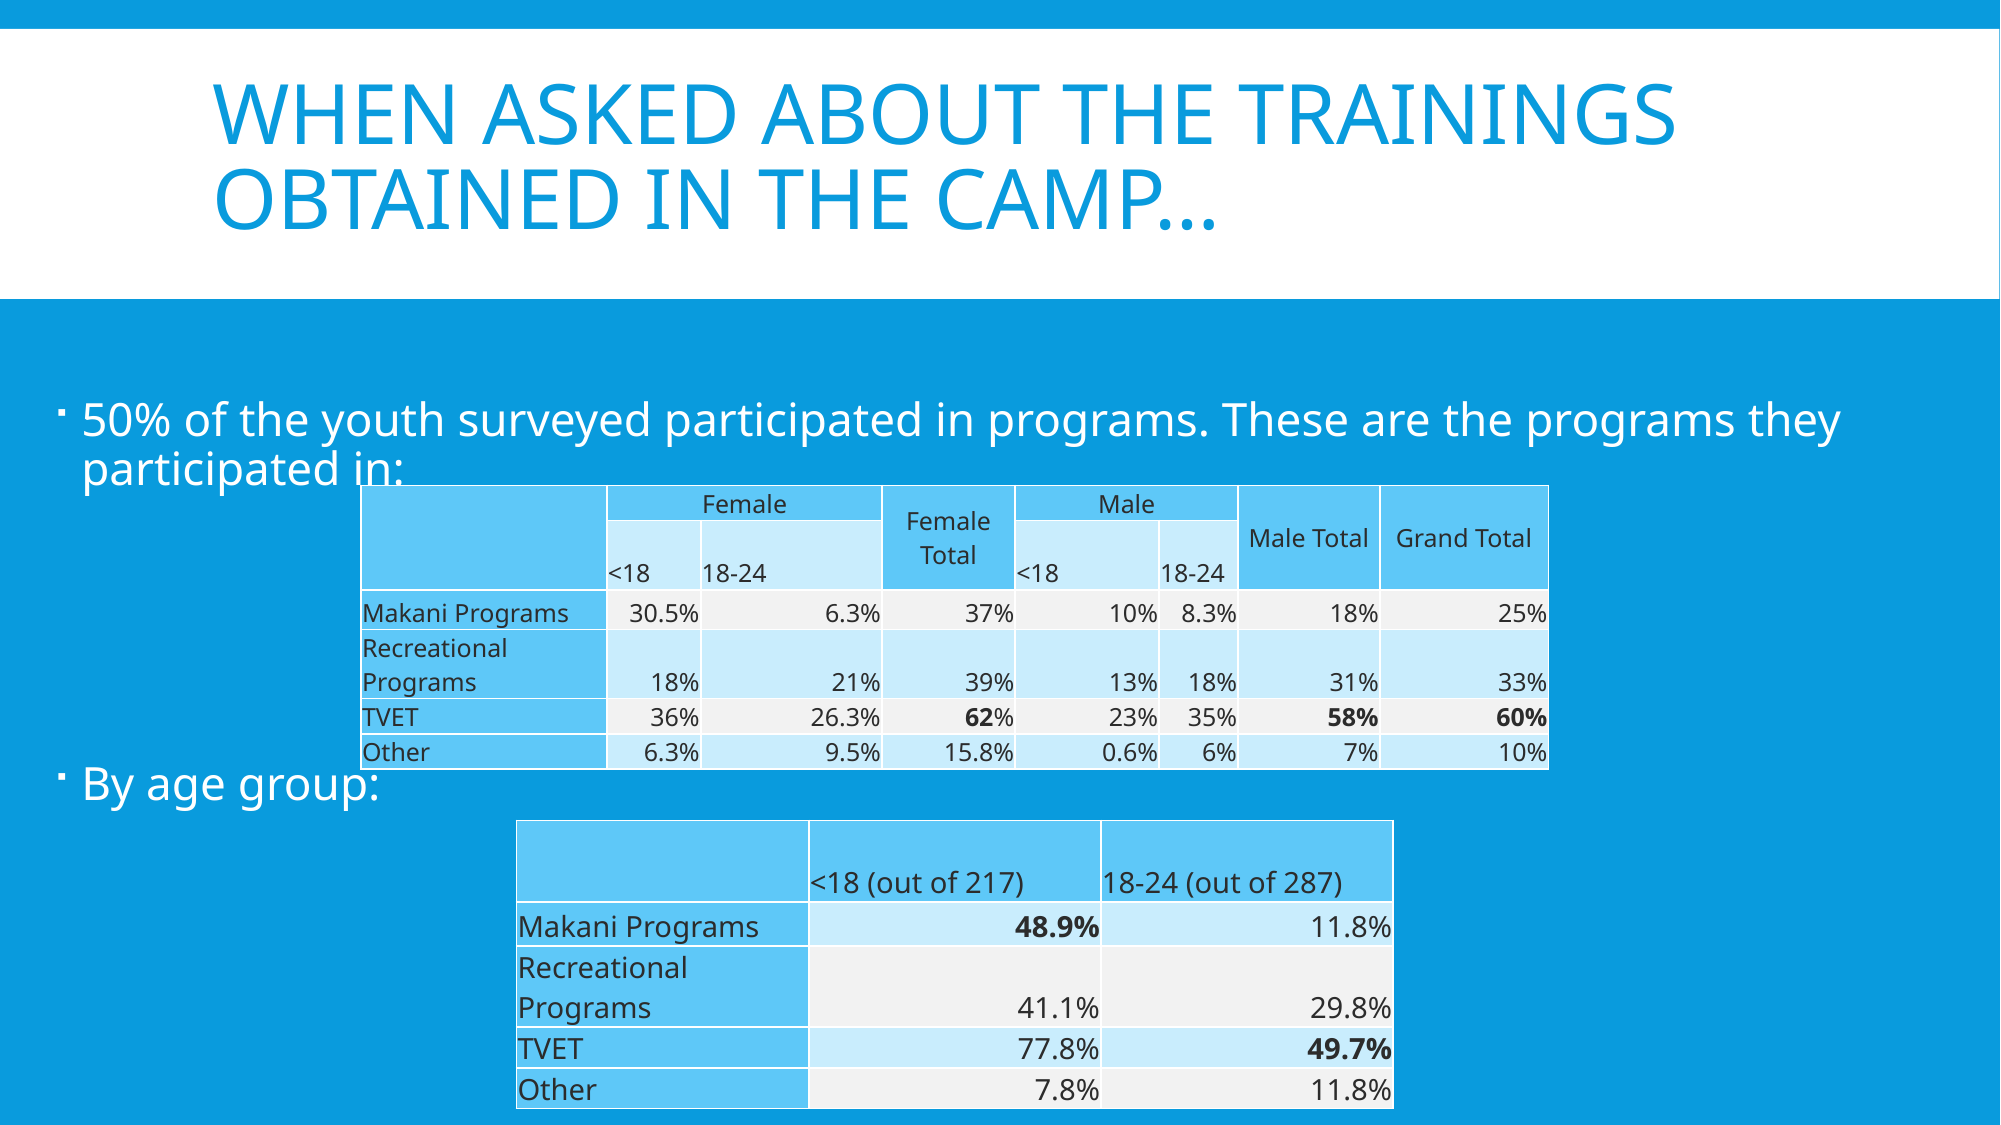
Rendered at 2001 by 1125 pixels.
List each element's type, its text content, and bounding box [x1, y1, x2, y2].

table_header Female Total [883, 486, 1014, 589]
table_cell Other [517, 1069, 808, 1108]
table_cell 15.8% [883, 735, 1014, 768]
table_cell <18 [608, 521, 700, 589]
table_header Male Total [1239, 486, 1379, 589]
table_cell 26.3% [702, 699, 881, 733]
table_cell <18 [1016, 521, 1158, 589]
table_cell 31% [1239, 630, 1379, 698]
table_cell 29.8% [1102, 947, 1392, 1026]
table_cell 37% [883, 591, 1014, 629]
table_cell 49.7% [1102, 1028, 1392, 1067]
table_cell 0.6% [1016, 735, 1158, 768]
table_cell 10% [1381, 735, 1548, 768]
table_cell Makani Programs [517, 903, 808, 945]
table_cell 23% [1016, 699, 1158, 733]
table_cell 58% [1239, 699, 1379, 733]
table_cell 30.5% [608, 591, 700, 629]
table_cell Recreational Programs [362, 630, 606, 698]
table_cell 41.1% [810, 947, 1100, 1026]
list 50% of the youth surveyed participated in programs. These are the programs they participated in: By age group: [36, 389, 1964, 1125]
table_header [362, 486, 606, 589]
table_header <18 (out of 217) [810, 821, 1100, 901]
table_cell 62% [883, 699, 1014, 733]
table_cell 18-24 [1160, 521, 1237, 589]
table_cell 10% [1016, 591, 1158, 629]
table_cell 6.3% [608, 735, 700, 768]
table_cell Other [362, 735, 606, 768]
table_cell 21% [702, 630, 881, 698]
table_cell 18-24 [702, 521, 881, 589]
table_cell 18% [1160, 630, 1237, 698]
table_cell 11.8% [1102, 1069, 1392, 1108]
table_header [517, 821, 808, 901]
table_cell 13% [1016, 630, 1158, 698]
table_header 18-24 (out of 287) [1102, 821, 1392, 901]
table_cell Recreational Programs [517, 947, 808, 1026]
title When asked about the trainings Obtained in the camp… [197, 28, 1803, 295]
table_cell TVET [362, 699, 606, 733]
table_cell 60% [1381, 699, 1548, 733]
table_cell 11.8% [1102, 903, 1392, 945]
table_header Female [608, 486, 881, 520]
table_cell 18% [1239, 591, 1379, 629]
table_cell 8.3% [1160, 591, 1237, 629]
table_cell 35% [1160, 699, 1237, 733]
table_cell 7.8% [810, 1069, 1100, 1108]
table_cell 77.8% [810, 1028, 1100, 1067]
table_cell 33% [1381, 630, 1548, 698]
table_cell 7% [1239, 735, 1379, 768]
table_cell 18% [608, 630, 700, 698]
table_cell 9.5% [702, 735, 881, 768]
table_cell Makani Programs [362, 591, 606, 629]
table_cell TVET [517, 1028, 808, 1067]
table_cell 36% [608, 699, 700, 733]
table_cell 25% [1381, 591, 1548, 629]
table_cell 6.3% [702, 591, 881, 629]
table_cell 48.9% [810, 903, 1100, 945]
table_header Male [1016, 486, 1237, 520]
table_header Grand Total [1381, 486, 1548, 589]
table_cell 6% [1160, 735, 1237, 768]
table_cell 39% [883, 630, 1014, 698]
